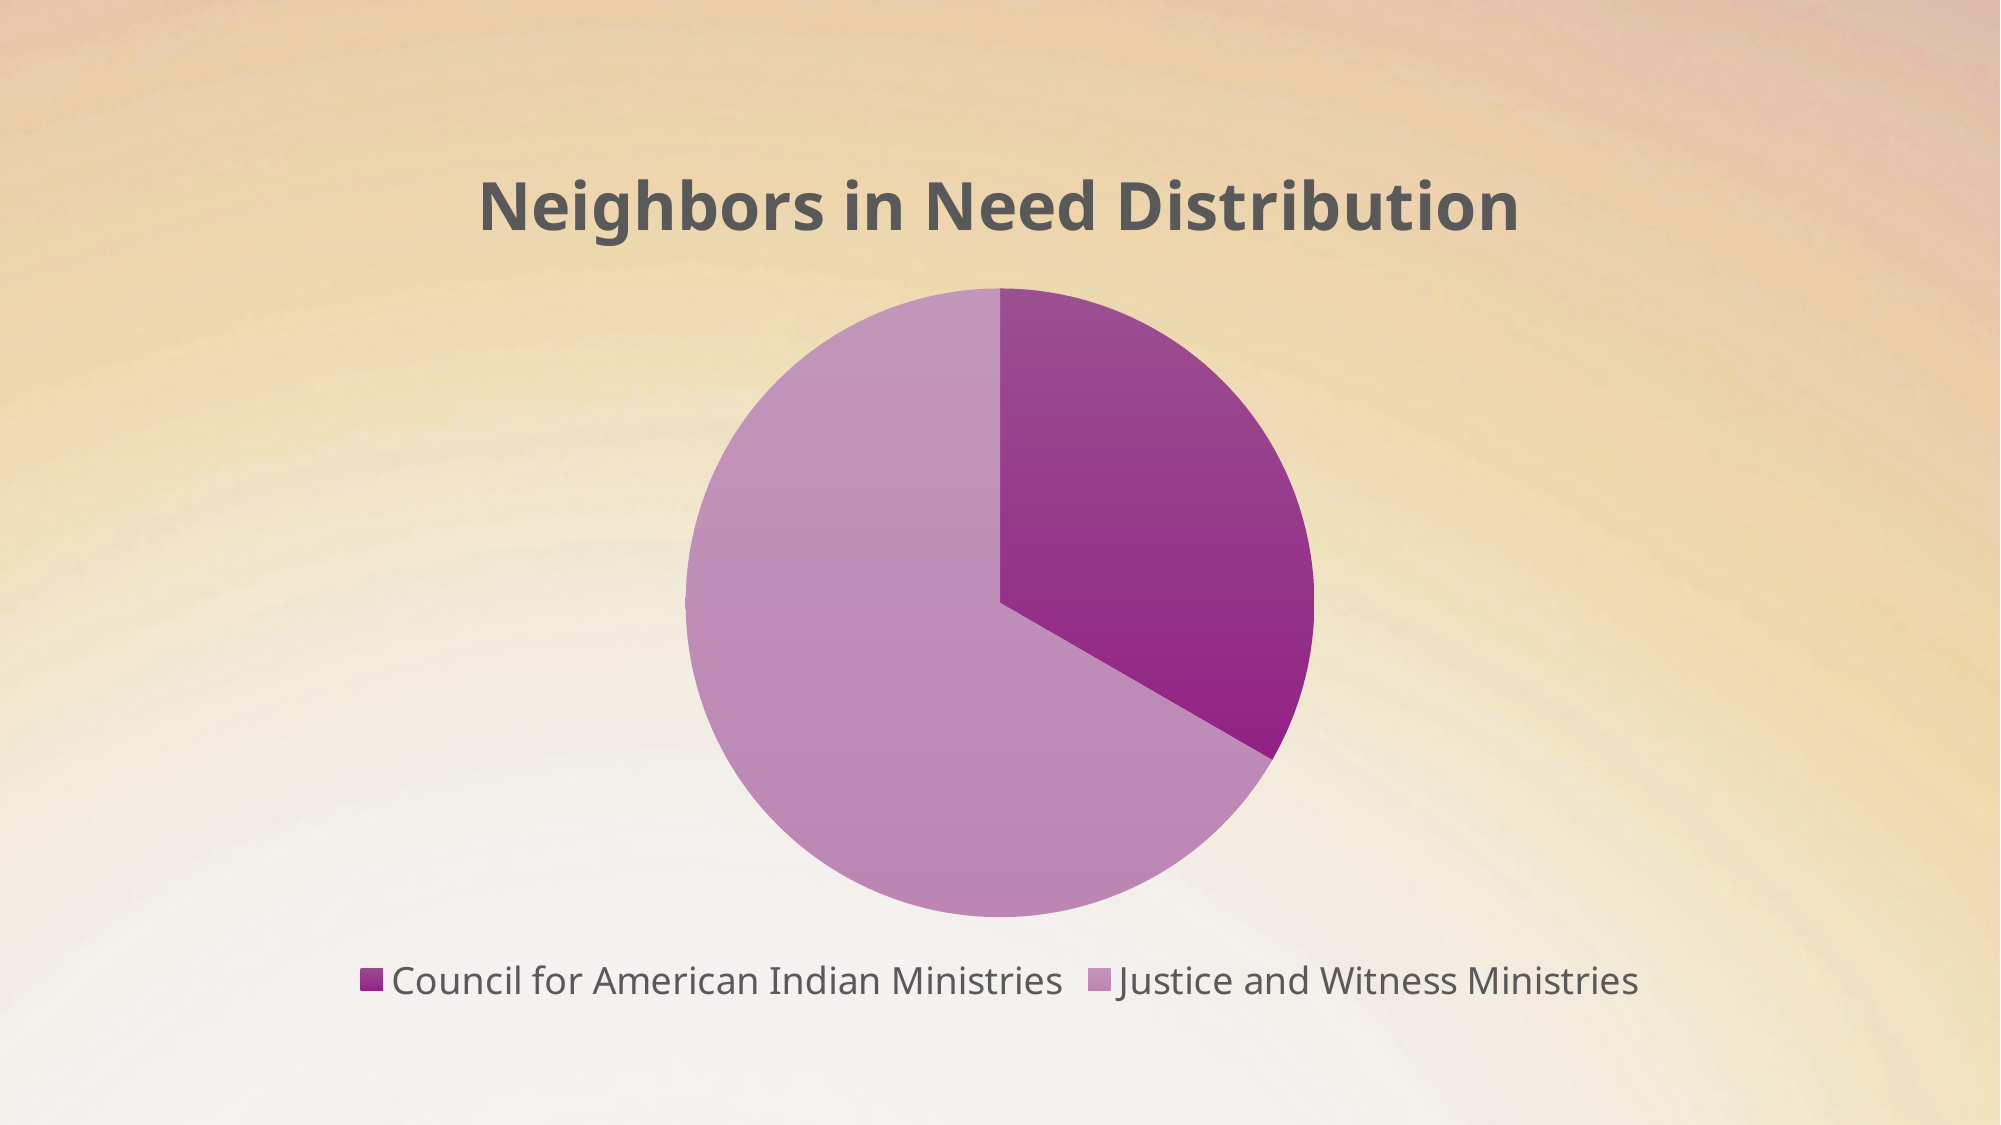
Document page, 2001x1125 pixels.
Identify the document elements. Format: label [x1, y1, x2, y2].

picture [0, 0, 2000, 1125]
chart [186, 111, 1814, 1014]
